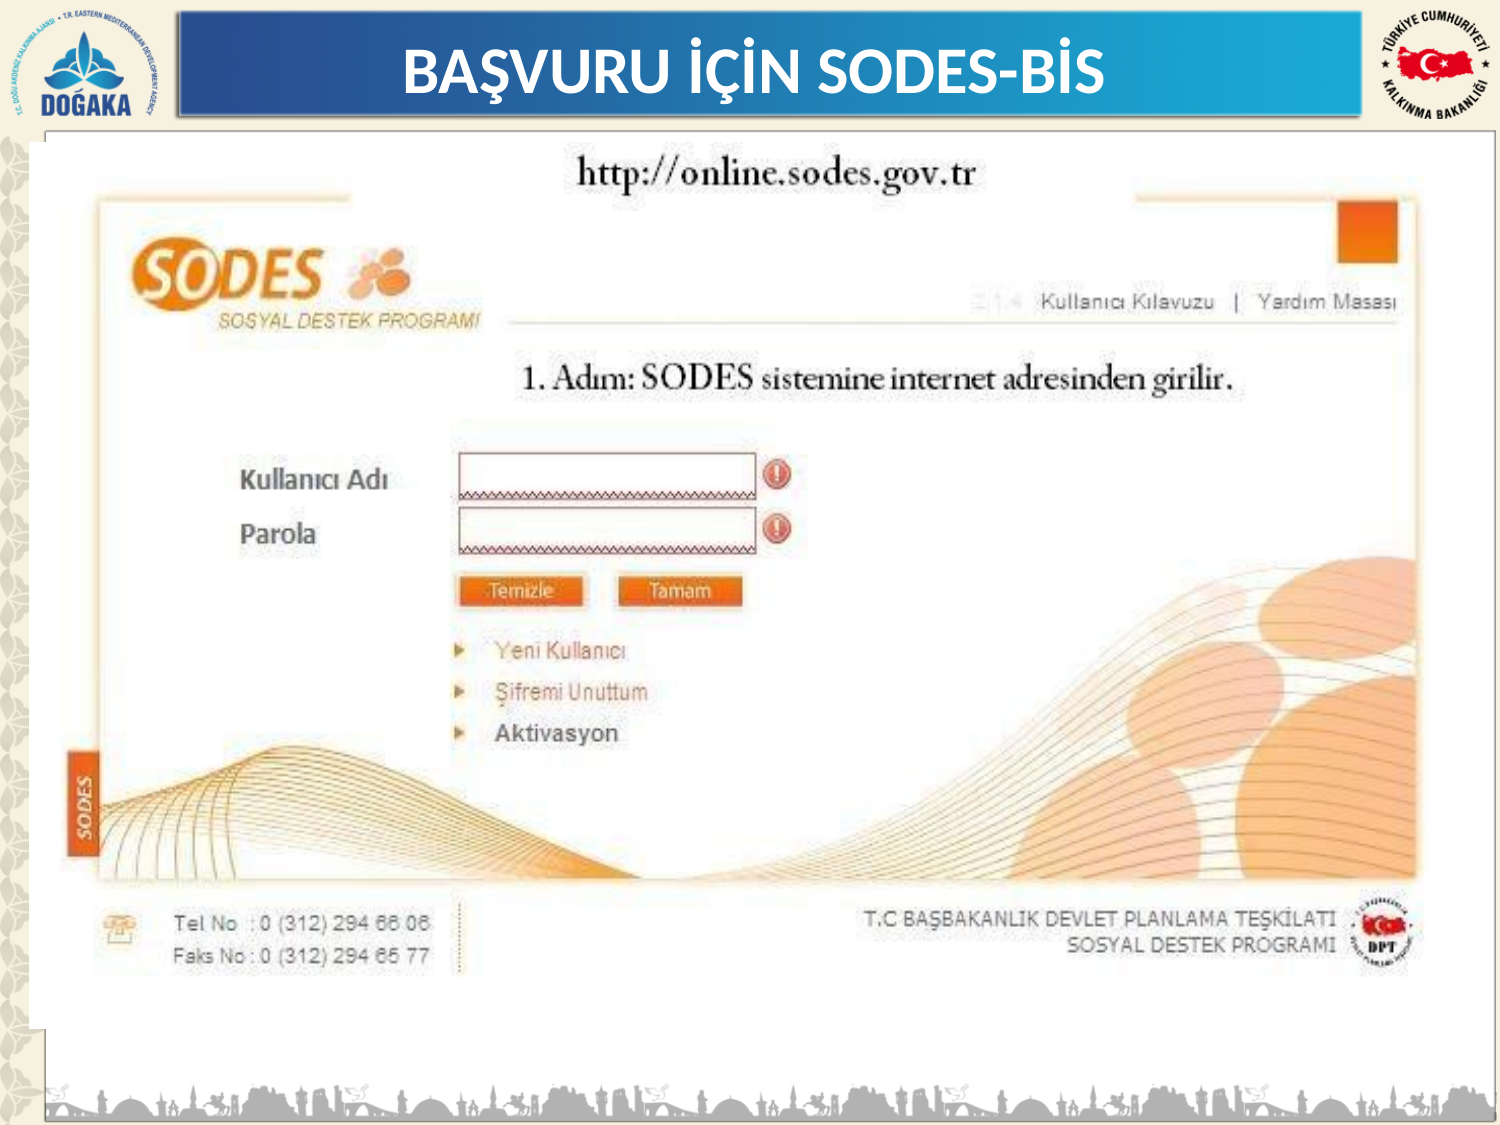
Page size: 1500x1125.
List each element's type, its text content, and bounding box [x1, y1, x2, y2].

title BAŞVURU İÇİN SODES-BİS [183, 19, 1341, 114]
picture [0, 0, 1500, 1125]
